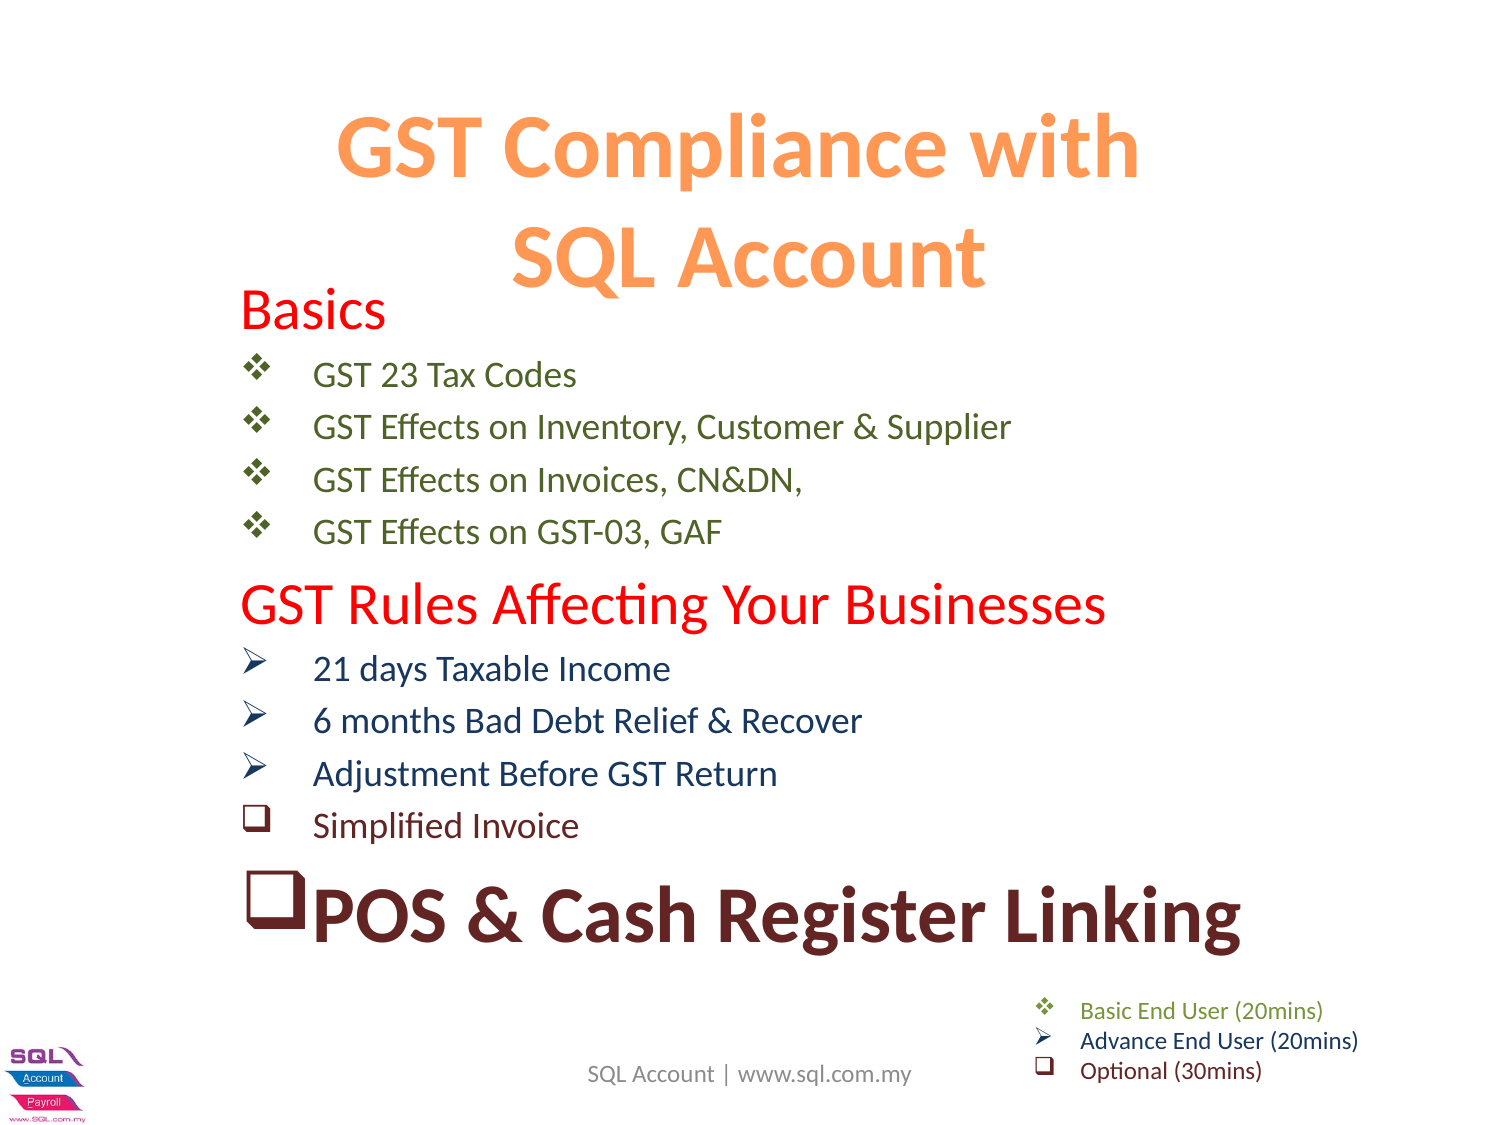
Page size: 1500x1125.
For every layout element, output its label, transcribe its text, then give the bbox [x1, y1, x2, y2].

picture [0, 1044, 91, 1125]
title GST Compliance with SQL Account [112, 75, 1388, 317]
text_box Basic End User (20mins) Advance End User (20mins) Optional (30mins) [1018, 987, 1469, 1093]
footer SQL Account | www.sql.com.my [512, 1042, 988, 1103]
subtitle Basics) GST 23 Tax Codes GST Effects on Inventory, Customer & Supplier GST Effects on Invoices, CN&DN, GST Effects on GST-03, GAF GST Rules Affecting Your Businesses 21 days Taxable Income 6 months Bad Debt Relief & Recover Adjustment Before GST Return Simplified Invoice POS & Cash Register Linking [225, 262, 1275, 1000]
